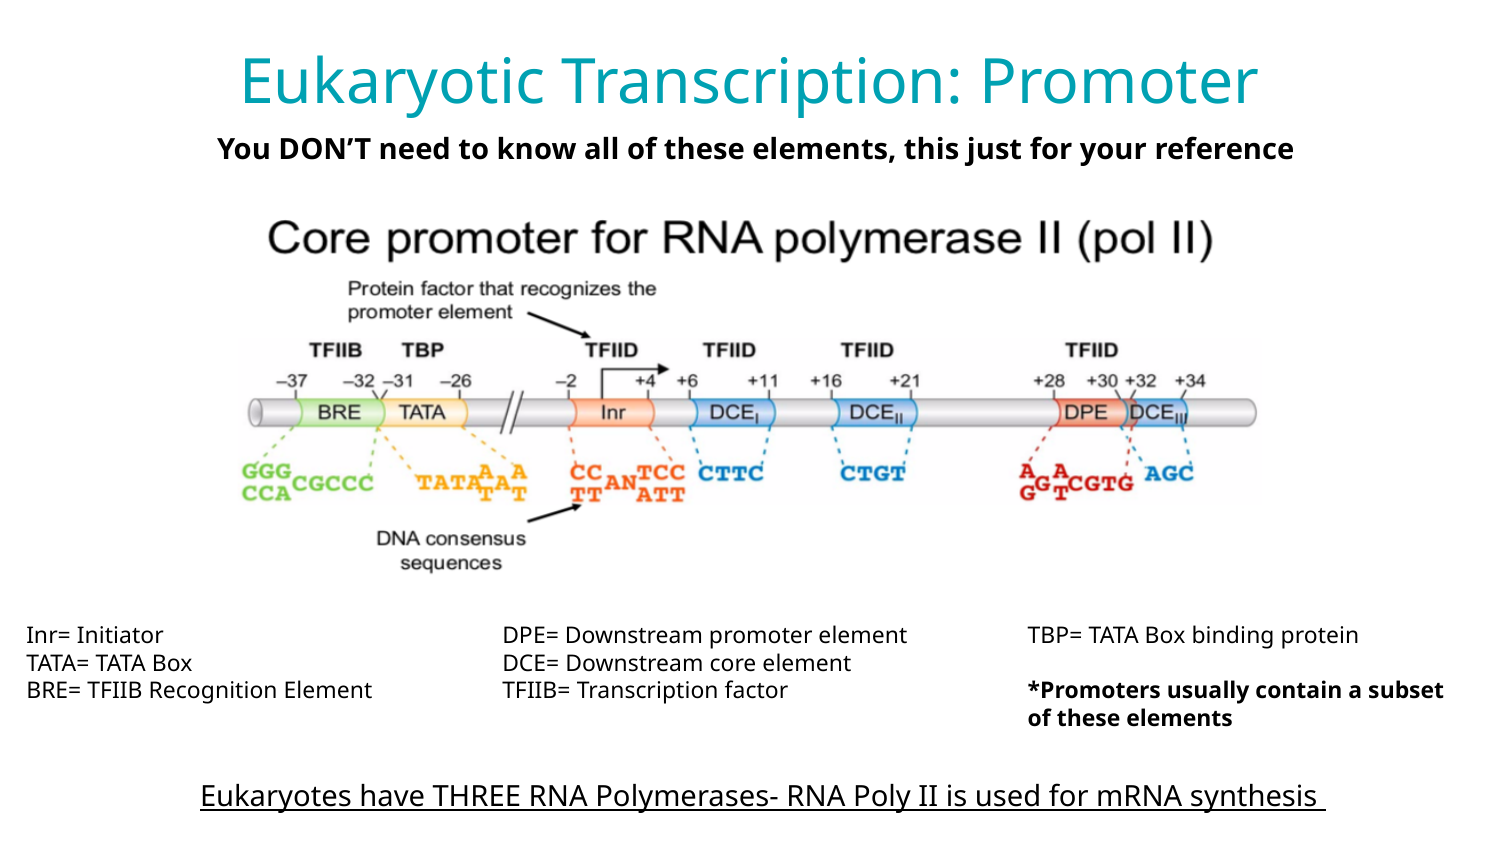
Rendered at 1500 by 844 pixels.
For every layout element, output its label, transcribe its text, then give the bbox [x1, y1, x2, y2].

text_box You DON’T need to know all of these elements, this just for your reference [51, 114, 1462, 154]
text_box DPE= Downstream promoter element DCE= Downstream core element TFIIB= Transcription factor [487, 605, 1012, 745]
text_box Eukaryotes have THREE RNA Polymerases- RNA Poly II is used for mRNA synthesis [97, 762, 1429, 826]
text_box Eukaryotic Transcription: Promoter [51, 26, 1449, 114]
text_box Inr= Initiator TATA= TATA Box BRE= TFIIB Recognition Element [11, 605, 487, 745]
text_box TBP= TATA Box binding protein *Promoters usually contain a subset of these elements [1012, 605, 1489, 745]
picture [188, 180, 1312, 589]
